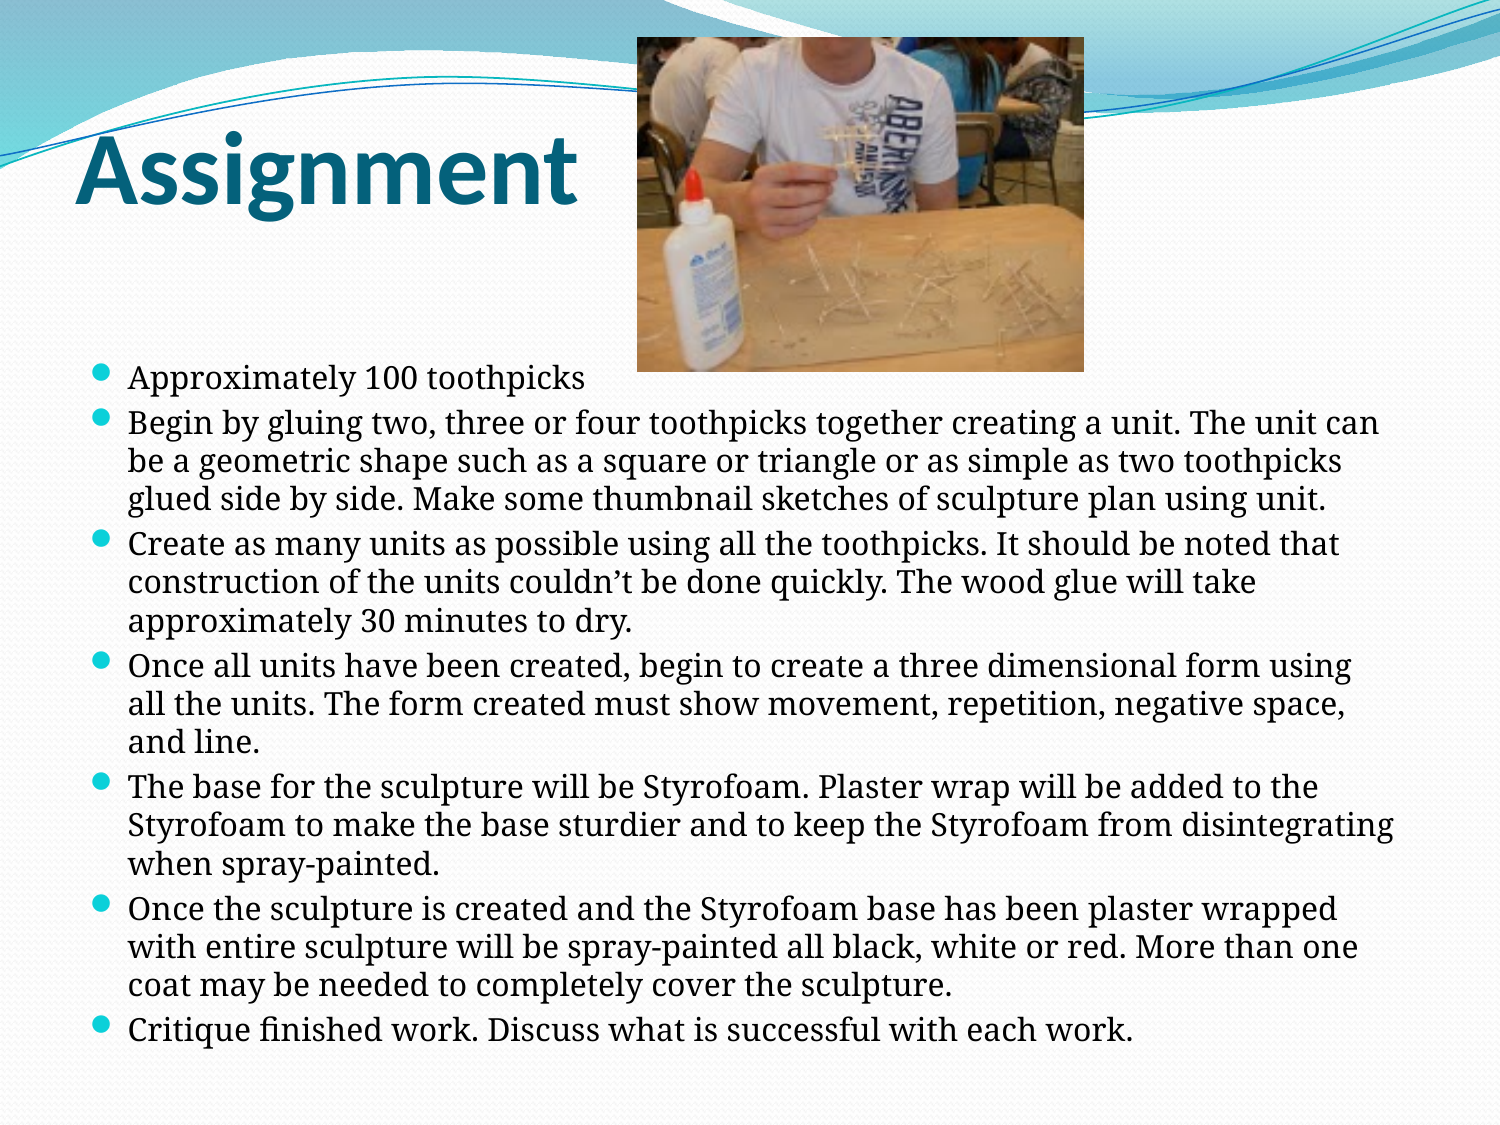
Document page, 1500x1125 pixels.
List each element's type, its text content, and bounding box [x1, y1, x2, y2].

title Assignment [75, 50, 630, 225]
title Assignment [1089, 50, 1425, 225]
picture [637, 37, 1084, 373]
list Approximately 100 toothpicks Begin by gluing two, three or four toothpicks together creating a unit. The unit can be a geometric shape such as a square or triangle or as simple as two toothpicks glued side by side. Make some thumbnail sketches of sculpture plan using unit. Create as many units as possible using all the toothpicks. It should be noted that construction of the units couldn’t be done quickly. The wood glue will take approximately 30 minutes to dry. Once all units have been created, begin to create a three dimensional form using all the units. The form created must show movement, repetition, negative space, and line. The base for the sculpture will be Styrofoam. Plaster wrap will be added to the Styrofoam to make the base sturdier and to keep the Styrofoam from disintegrating when spray-painted. Once the sculpture is created and the Styrofoam base has been plaster wrapped with entire sculpture will be spray-painted all black, white or red. More than one coat may be needed to completely cover the sculpture. Critique finished work. Discuss what is successful with each work. [75, 350, 1413, 1088]
